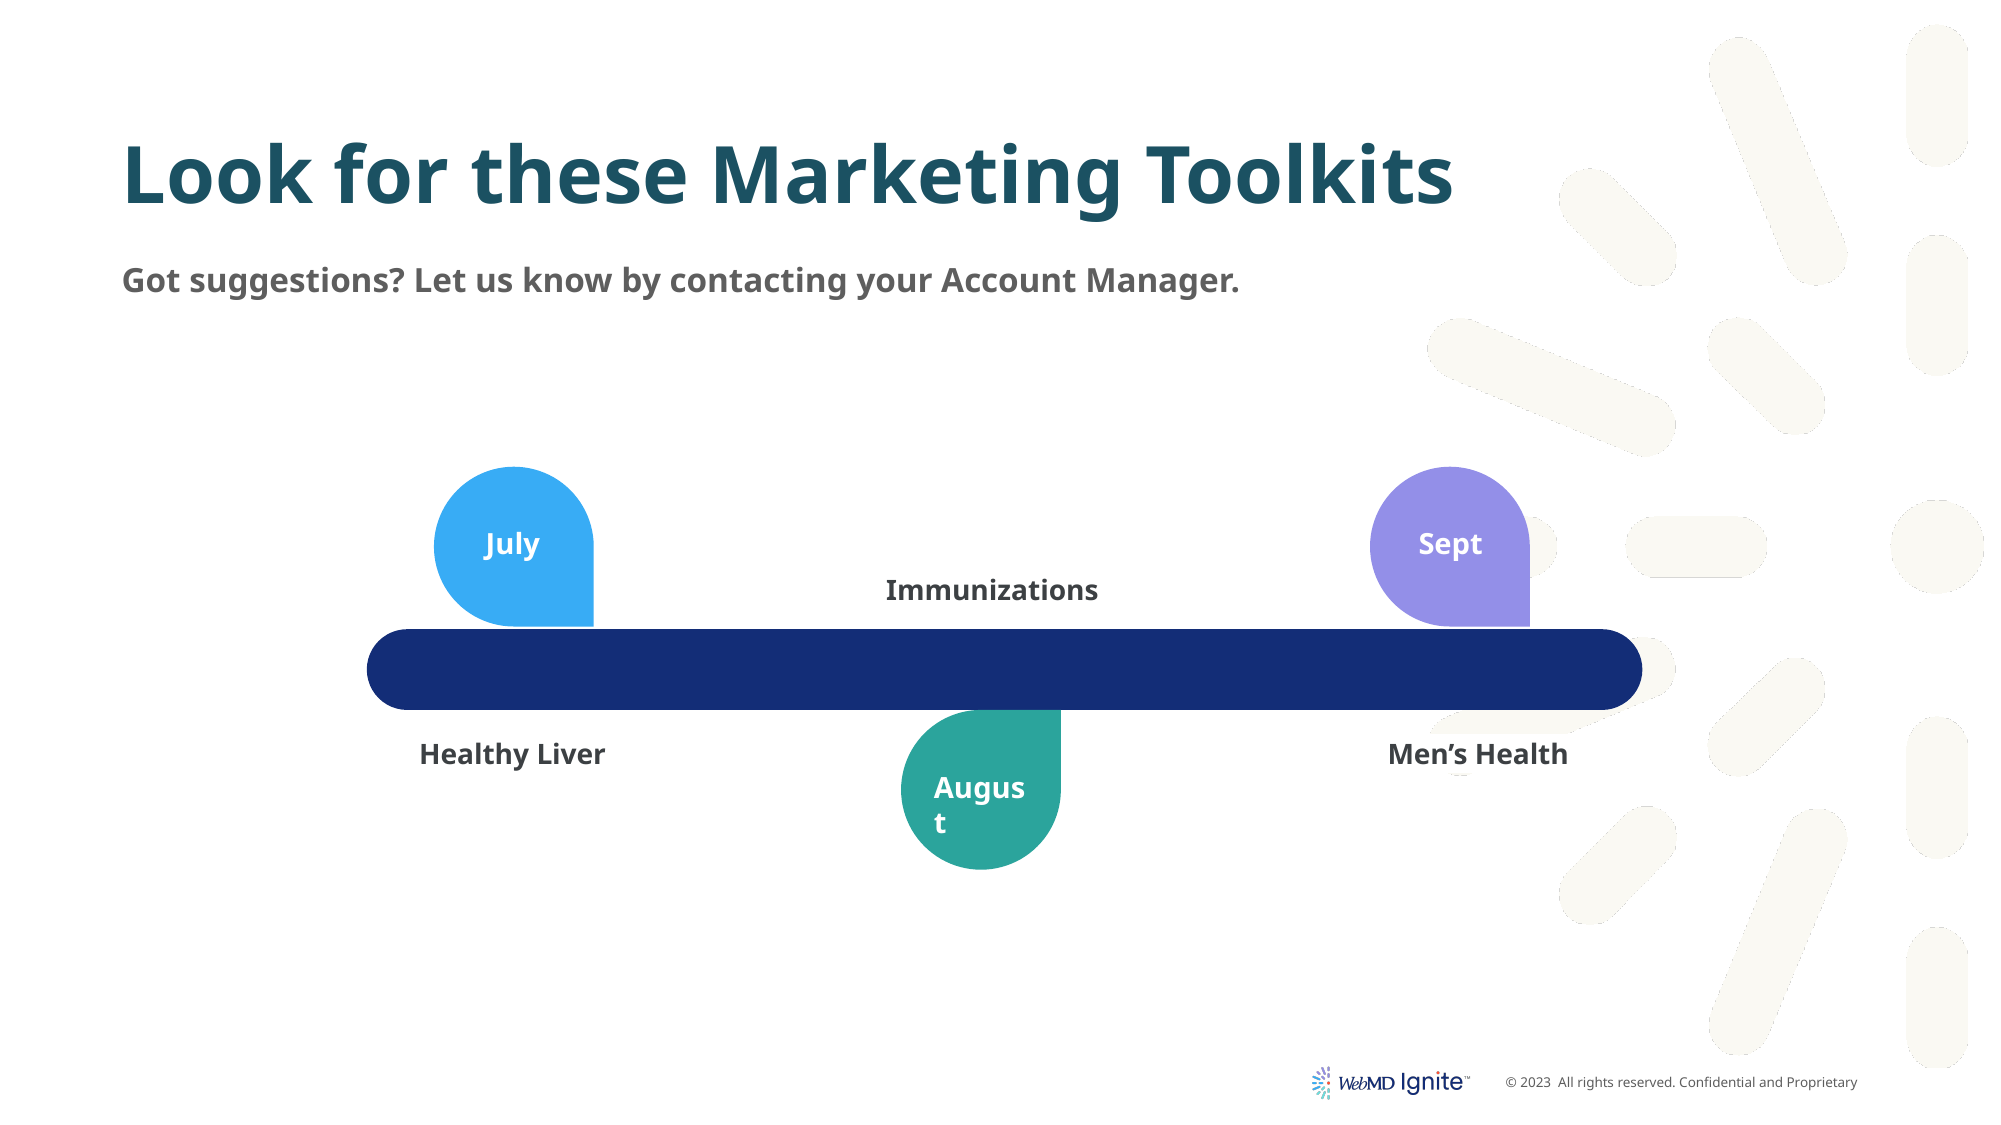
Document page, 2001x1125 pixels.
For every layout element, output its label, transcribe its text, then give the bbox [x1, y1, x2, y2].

list August [918, 761, 1052, 833]
list Healthy Liver [362, 723, 678, 871]
list Men’s Health [1293, 723, 1679, 927]
list Got suggestions? Let us know by contacting your Account Manager. [121, 241, 1844, 895]
list Immunizations [842, 467, 1158, 614]
list July [470, 518, 570, 589]
list Sept [1403, 518, 1503, 589]
picture [1308, 1063, 1474, 1103]
title Look for these Marketing Toolkits [121, 10, 1864, 229]
